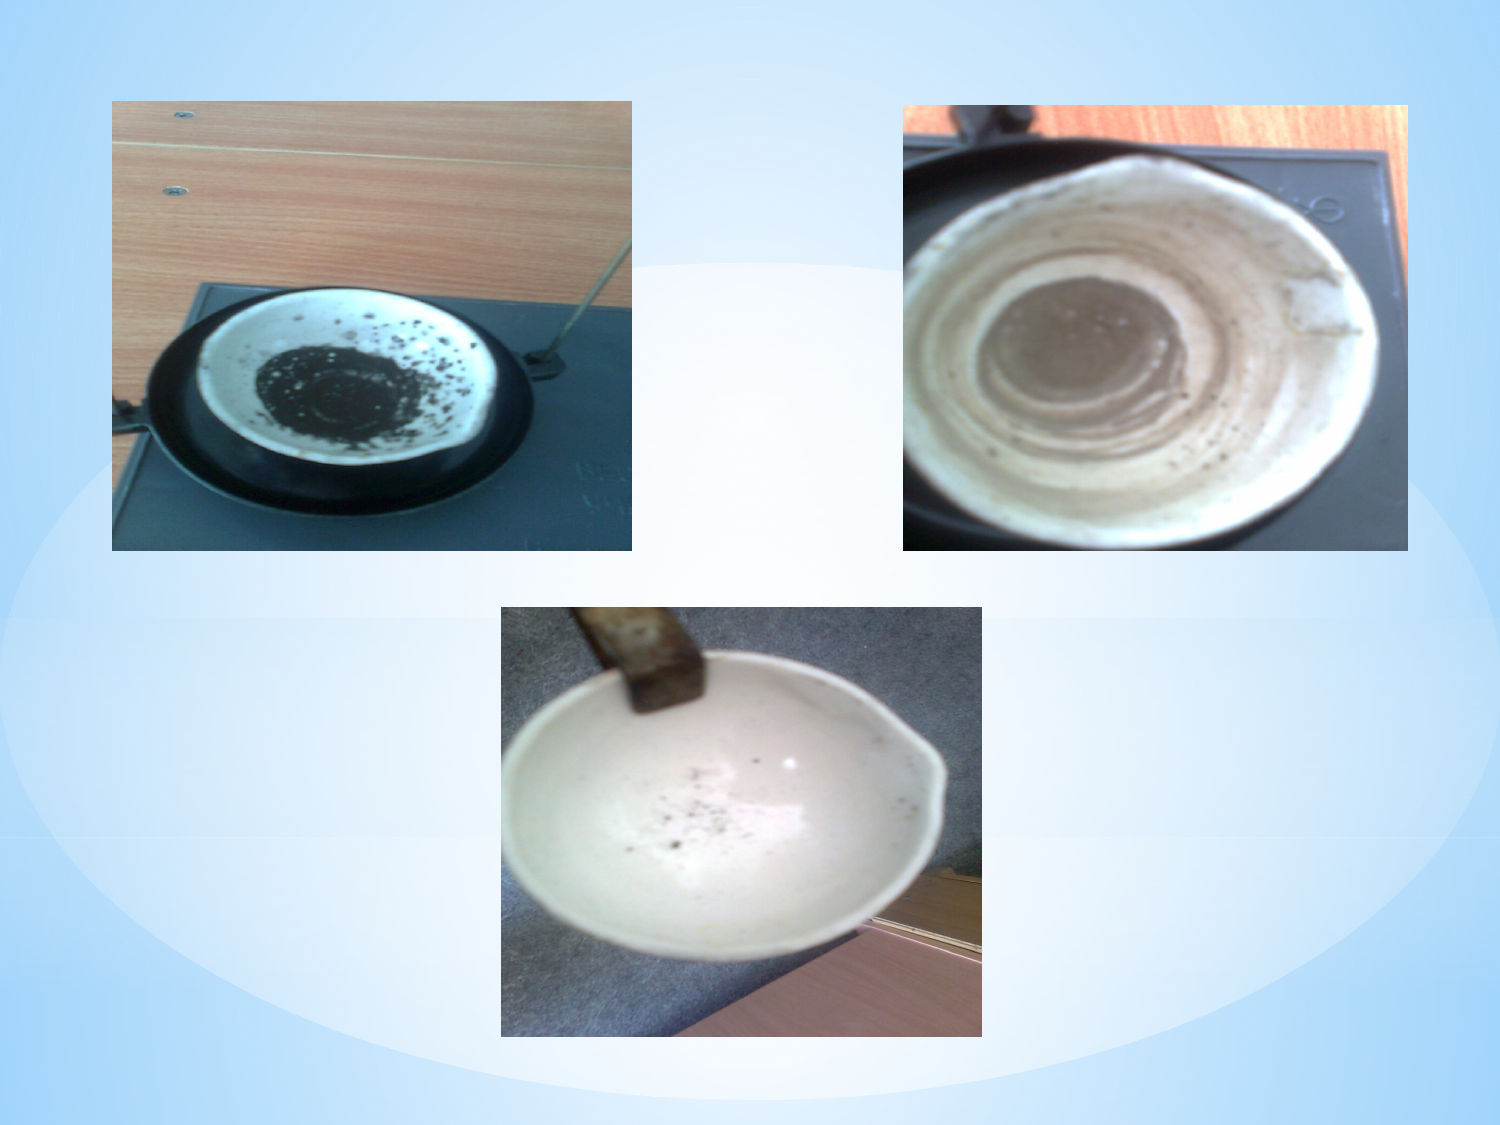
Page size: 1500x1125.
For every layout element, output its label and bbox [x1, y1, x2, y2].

picture [111, 101, 633, 551]
picture [903, 105, 1408, 551]
picture [501, 606, 983, 1038]
